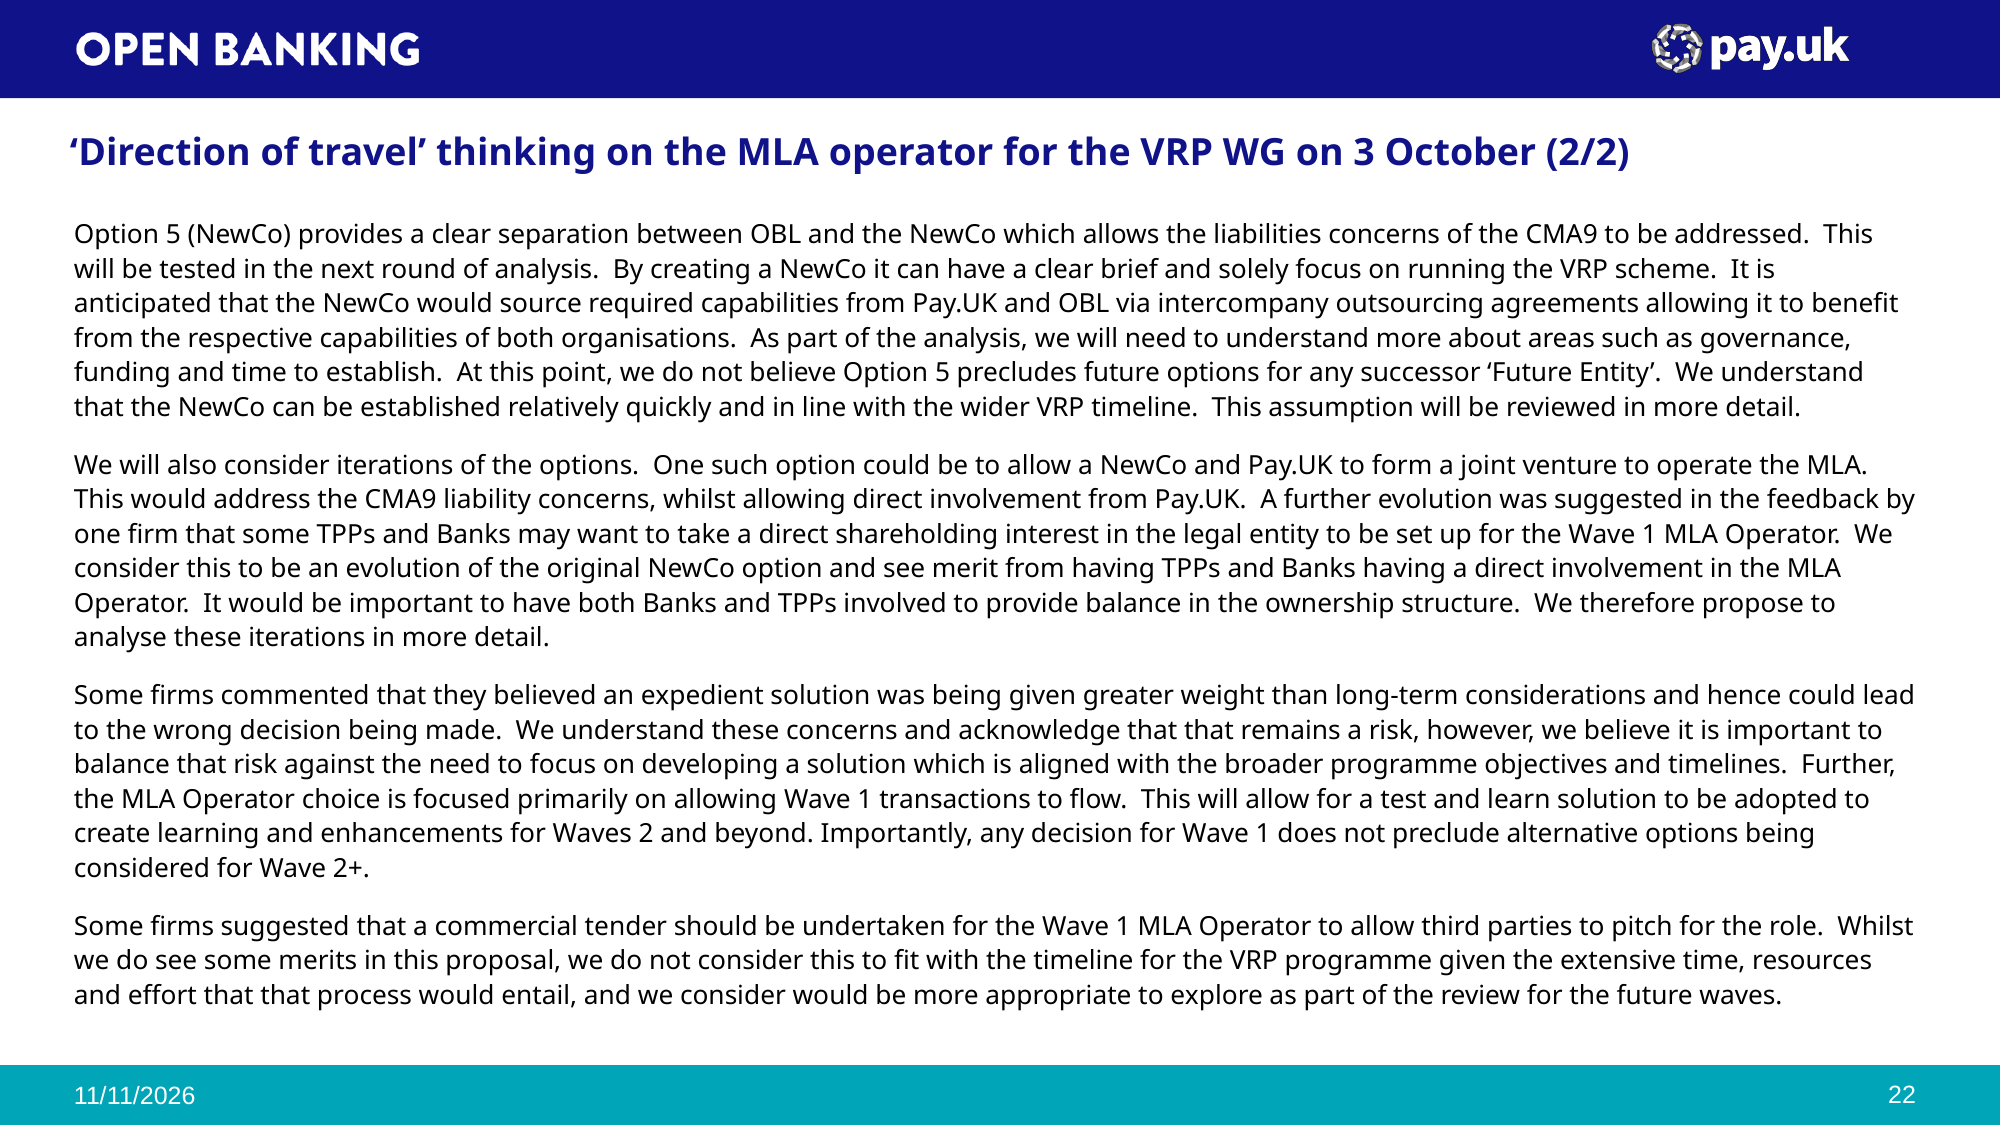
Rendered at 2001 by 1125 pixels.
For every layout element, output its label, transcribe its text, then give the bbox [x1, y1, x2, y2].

footer [662, 1064, 1338, 1124]
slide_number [59, 1065, 509, 1125]
picture [1644, 12, 1856, 78]
picture [43, 0, 452, 99]
title ‘Direction of travel’ thinking on the MLA operator for the VRP WG on 3 October (2/2) [54, 125, 1734, 207]
list Option 5 (NewCo) provides a clear separation between OBL and the NewCo which allows the liabilities concerns of the CMA9 to be addressed. This will be tested in the next round of analysis. By creating a NewCo it can have a clear brief and solely focus on running the VRP scheme. It is anticipated that the NewCo would source required capabilities from Pay.UK and OBL via intercompany outsourcing agreements allowing it to benefit from the respective capabilities of both organisations. As part of the analysis, we will need to understand more about areas such as governance, funding and time to establish. At this point, we do not believe Option 5 precludes future options for any successor ‘Future Entity’. We understand that the NewCo can be established relatively quickly and in line with the wider VRP timeline. This assumption will be reviewed in more detail. We will also consider iterations of the options. One such option could be to allow a NewCo and Pay.UK to form a joint venture to operate the MLA. This would address the CMA9 liability concerns, whilst allowing direct involvement from Pay.UK. A further evolution was suggested in the feedback by one firm that some TPPs and Banks may want to take a direct shareholding interest in the legal entity to be set up for the Wave 1 MLA Operator. We consider this to be an evolution of the original NewCo option and see merit from having TPPs and Banks having a direct involvement in the MLA Operator. It would be important to have both Banks and TPPs involved to provide balance in the ownership structure. We therefore propose to analyse these iterations in more detail. Some firms commented that they believed an expedient solution was being given greater weight than long-term considerations and hence could lead to the wrong decision being made. We understand these concerns and acknowledge that that remains a risk, however, we believe it is important to balance that risk against the need to focus on developing a solution which is aligned with the broader programme objectives and timelines. Further, the MLA Operator choice is focused primarily on allowing Wave 1 transactions to flow. This will allow for a test and learn solution to be adopted to create learning and enhancements for Waves 2 and beyond. Importantly, any decision for Wave 1 does not preclude alternative options being considered for Wave 2+. Some firms suggested that a commercial tender should be undertaken for the Wave 1 MLA Operator to allow third parties to pitch for the role. Whilst we do see some merits in this proposal, we do not consider this to fit with the timeline for the VRP programme given the extensive time, resources and effort that that process would entail, and we consider would be more appropriate to explore as part of the review for the future waves. [59, 206, 1936, 1018]
slide_number 22 [1412, 1064, 1932, 1124]
